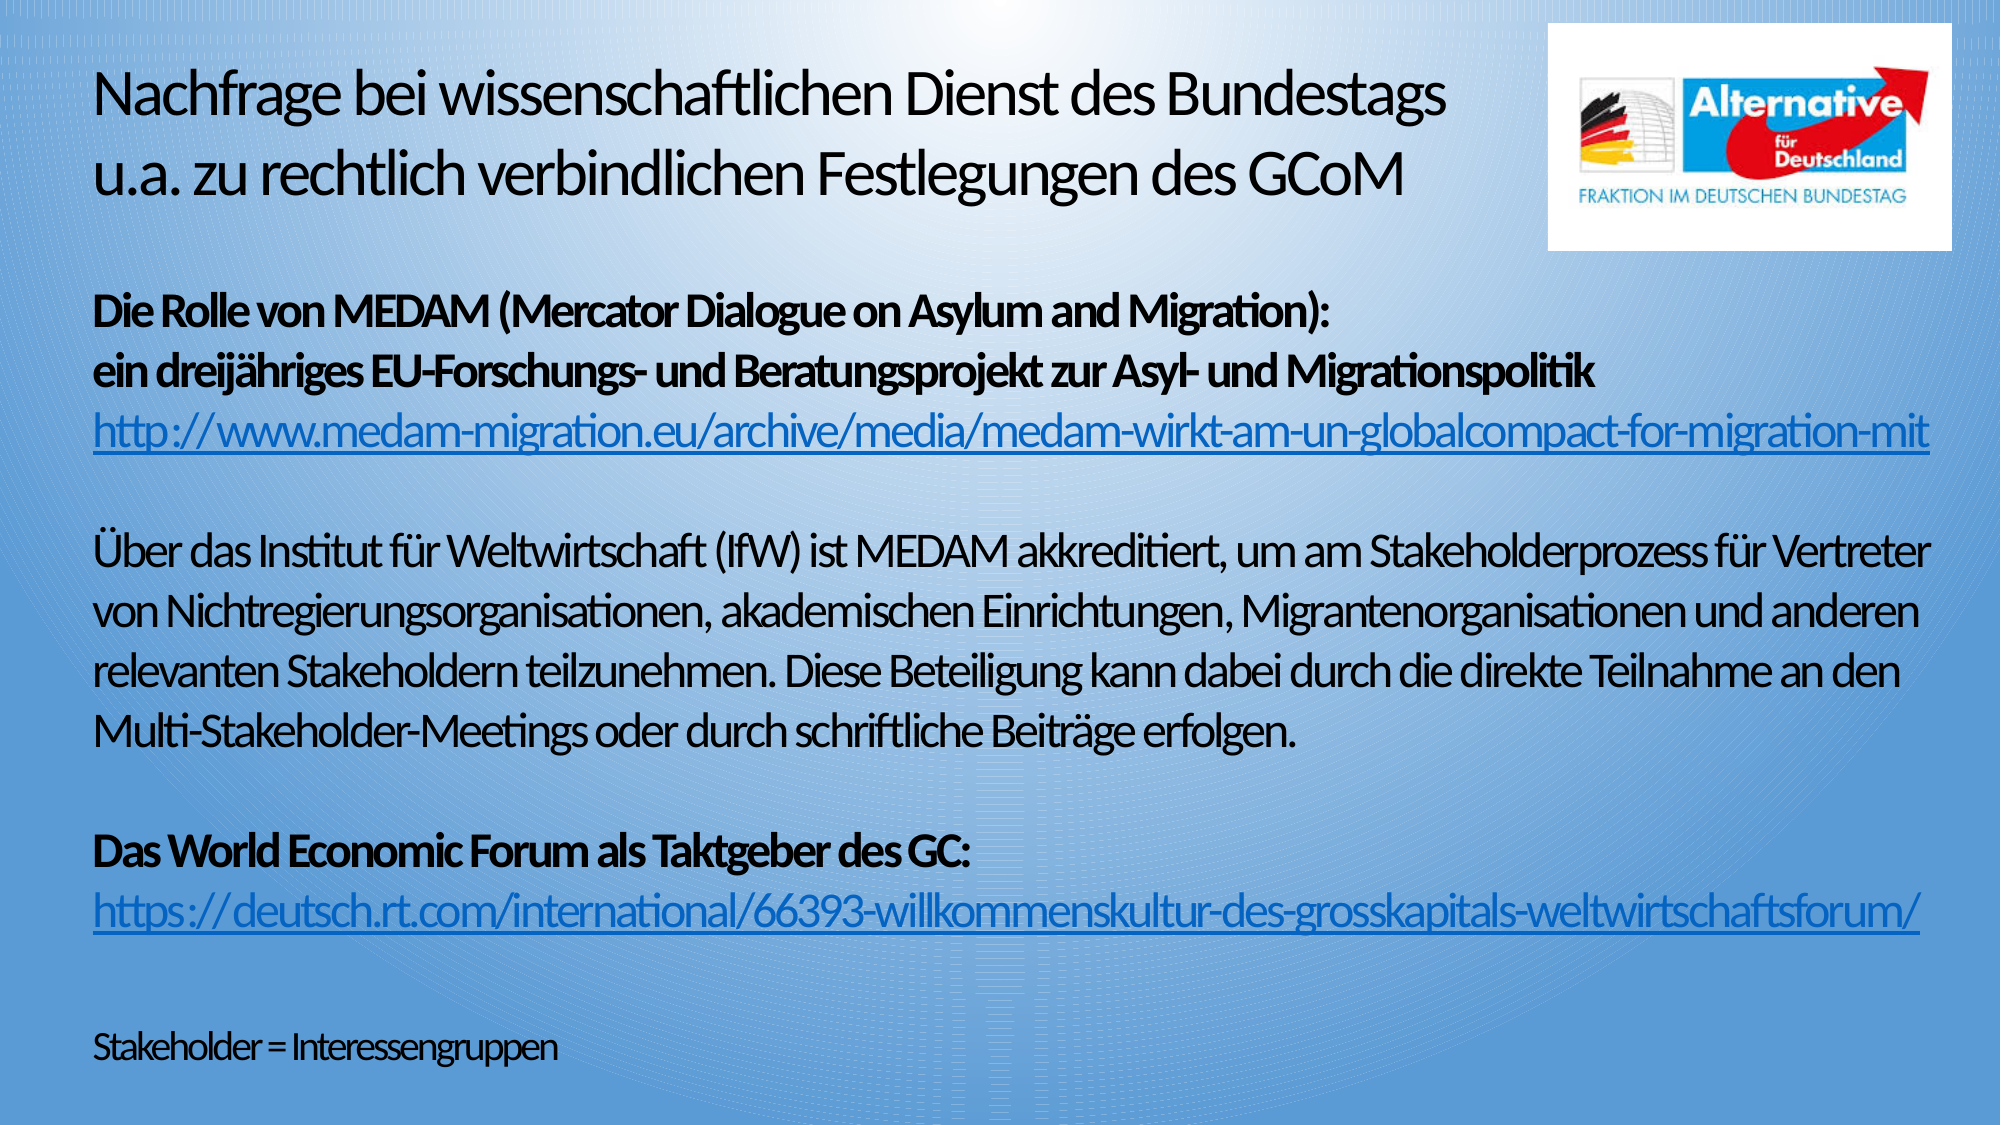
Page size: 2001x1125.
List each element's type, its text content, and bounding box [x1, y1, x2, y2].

picture [1547, 23, 1952, 251]
title Nachfrage bei wissenschaftlichen Dienst des Bundestags u.a. zu rechtlich verbindlichen Festlegungen des GCoM [92, 32, 1518, 223]
list Die Rolle von MEDAM (Mercator Dialogue on Asylum and Migration): ein dreijähriges EU-Forschungs- und Beratungsprojekt zur Asyl- und Migrationspolitik http://www.medam-migration.eu/archive/media/medam-wirkt-am-un-globalcompact-for-migration-mit Über das Institut für Weltwirtschaft (IfW) ist MEDAM akkreditiert, um am Stakeholderprozess für Vertreter von Nichtregierungsorganisationen, akademischen Einrichtungen, Migrantenorganisationen und anderen relevanten Stakeholdern teilzunehmen. Diese Beteiligung kann dabei durch die direkte Teilnahme an den Multi-Stakeholder-Meetings oder durch schriftliche Beiträge erfolgen. Das World Economic Forum als Taktgeber des GC: https://deutsch.rt.com/international/66393-willkommenskultur-des-grosskapitals-weltwirtschaftsforum/ Stakeholder = Interessengruppen [92, 269, 1952, 1125]
